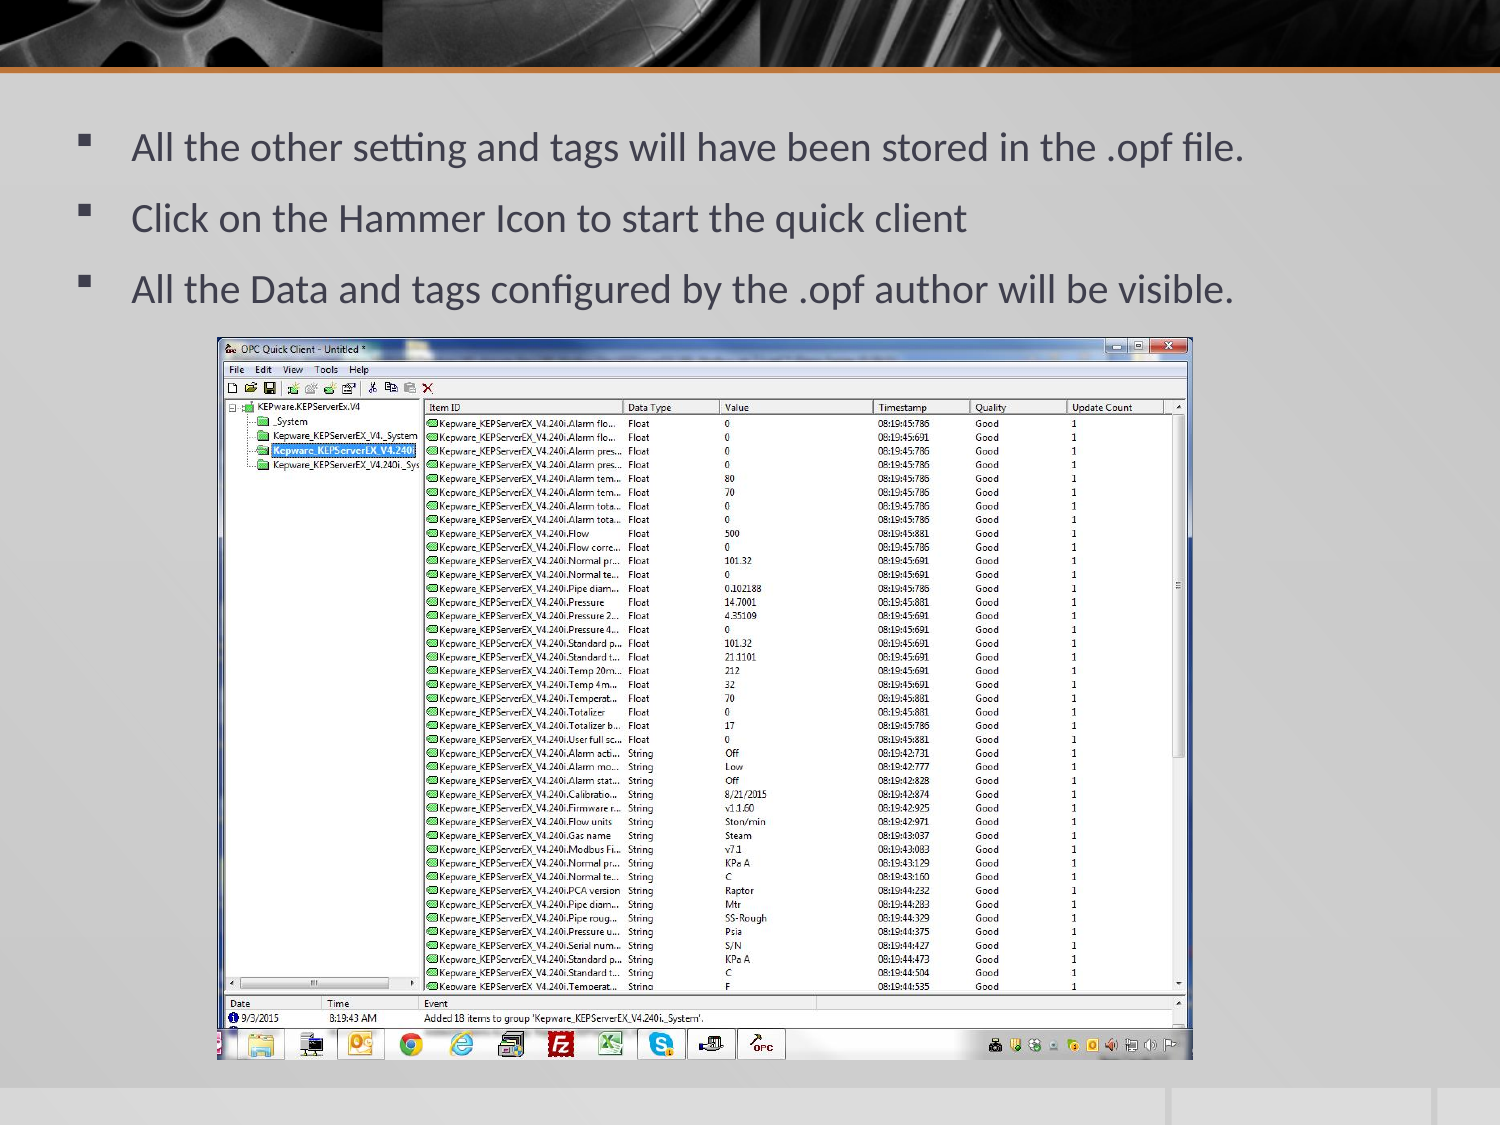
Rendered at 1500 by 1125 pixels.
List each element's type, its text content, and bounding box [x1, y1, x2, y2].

list All the other setting and tags will have been stored in the .opf file. Click on the Hammer Icon to start the quick client All the Data and tags configured by the .opf author will be visible. [75, 112, 1425, 1005]
picture [0, 0, 1500, 67]
picture [217, 337, 1193, 1060]
